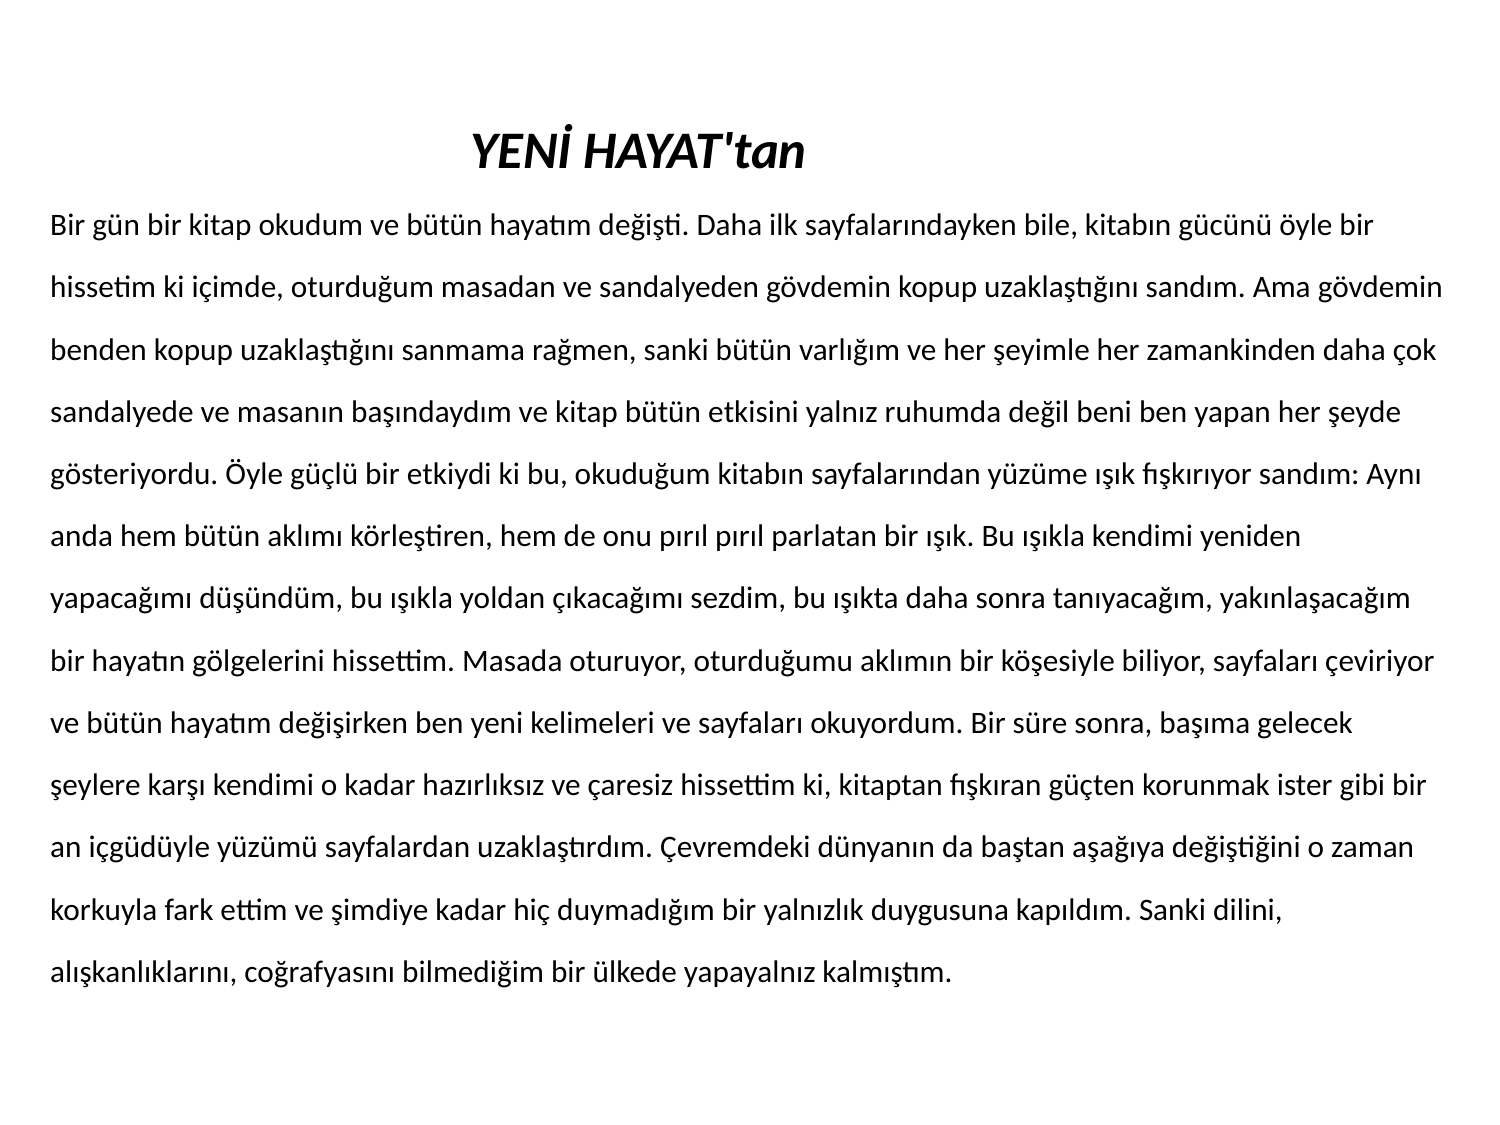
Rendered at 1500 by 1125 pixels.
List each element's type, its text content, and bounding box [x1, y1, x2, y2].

list YENİ HAYAT'tan Bir gün bir kitap okudum ve bütün hayatım değişti. Daha ilk sayfalarındayken bile, kitabın gücünü öyle bir hissetim ki içimde, oturduğum masadan ve sandalyeden gövdemin kopup uzaklaştığını sandım. Ama gövdemin benden kopup uzaklaştığını sanmama rağmen, sanki bütün varlığım ve her şeyimle her zamankinden daha çok sandalyede ve masanın başındaydım ve kitap bütün etkisini yalnız ruhumda değil beni ben yapan her şeyde gösteriyordu. Öyle güçlü bir etkiydi ki bu, okuduğum kitabın sayfalarından yüzüme ışık fışkırıyor sandım: Aynı anda hem bütün aklımı körleştiren, hem de onu pırıl pırıl parlatan bir ışık. Bu ışıkla kendimi yeniden yapacağımı düşündüm, bu ışıkla yoldan çıkacağımı sezdim, bu ışıkta daha sonra tanıyacağım, yakınlaşacağım bir hayatın gölgelerini hissettim. Masada oturuyor, oturduğumu aklımın bir köşesiyle biliyor, sayfaları çeviriyor ve bütün hayatım değişirken ben yeni kelimeleri ve sayfaları okuyordum. Bir süre sonra, başıma gelecek şeylere karşı kendimi o kadar hazırlıksız ve çaresiz hissettim ki, kitaptan fışkıran güçten korunmak ister gibi bir an içgüdüyle yüzümü sayfalardan uzaklaştırdım. Çevremdeki dünyanın da baştan aşağıya değiştiğini o zaman korkuyla fark ettim ve şimdiye kadar hiç duymadığım bir yalnızlık duygusuna kapıldım. Sanki dilini, alışkanlıklarını, coğrafyasını bilmediğim bir ülkede yapayalnız kalmıştım. [35, 35, 1465, 1090]
